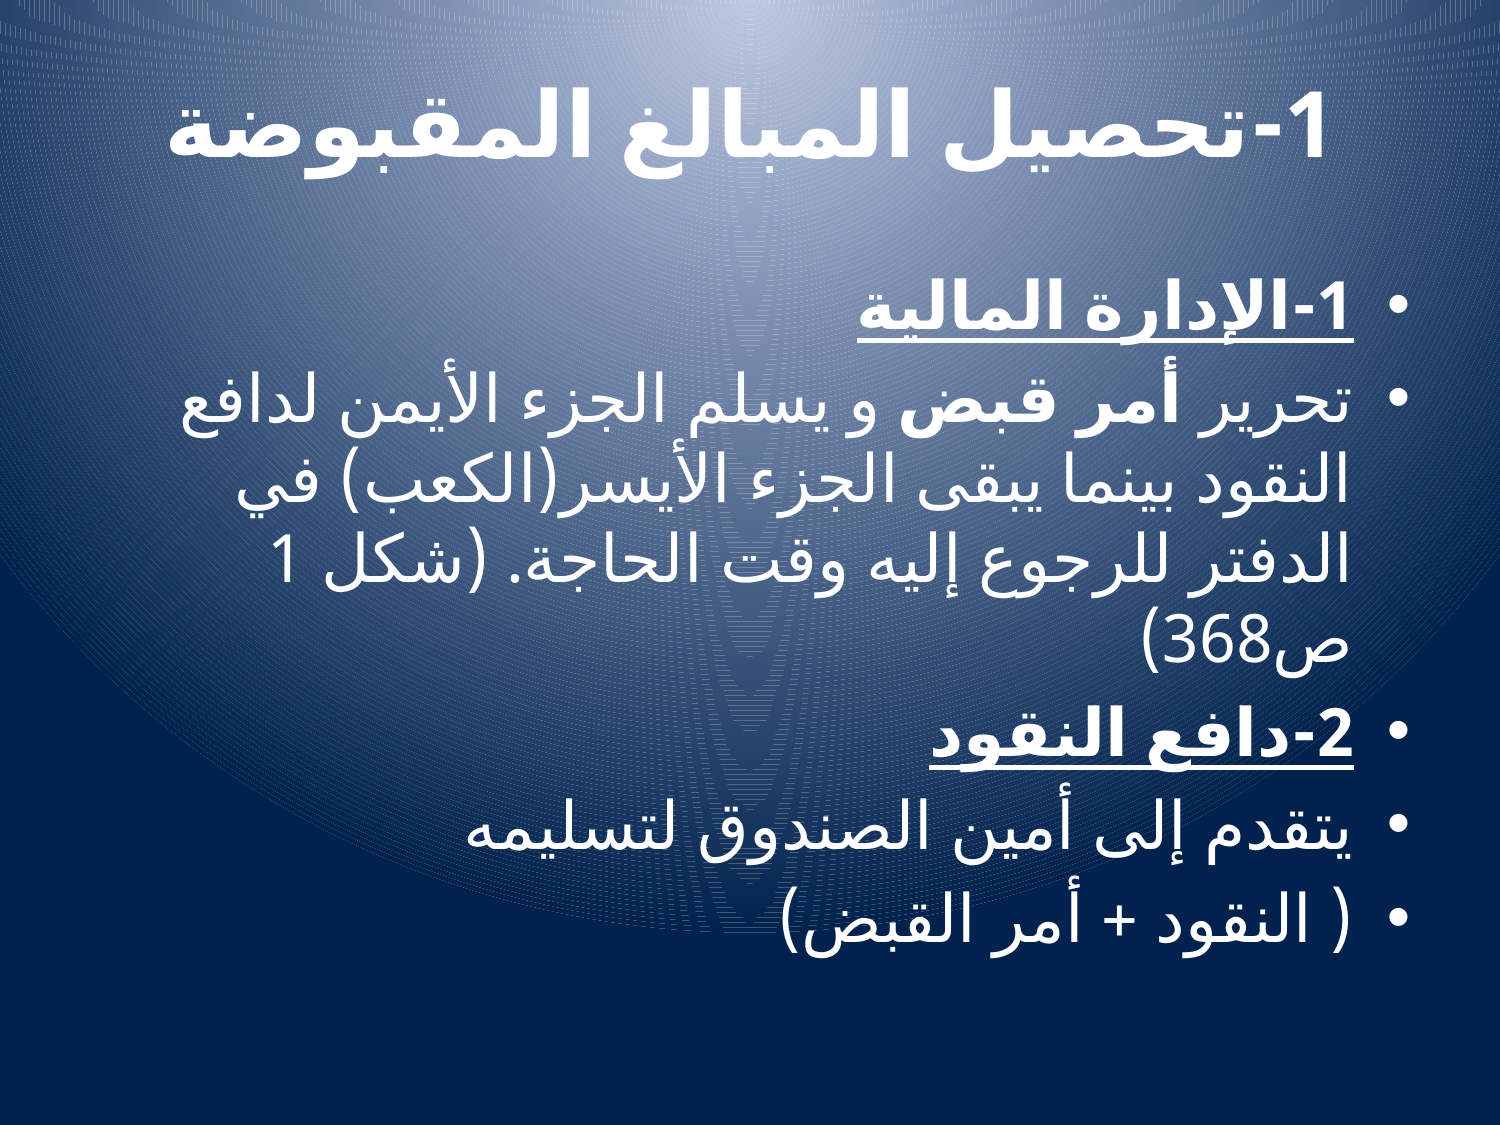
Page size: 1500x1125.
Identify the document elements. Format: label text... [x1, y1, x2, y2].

list 1-الإدارة المالية تحرير أمر قبض و يسلم الجزء الأيمن لدافع النقود بينما يبقى الجزء الأيسر(الكعب) في الدفتر للرجوع إليه وقت الحاجة. (شكل 1 ص368) 2-دافع النقود يتقدم إلى أمين الصندوق لتسليمه ( النقود + أمر القبض) [75, 255, 1425, 1005]
title 1-تحصيل المبالغ المقبوضة [75, 45, 1425, 197]
